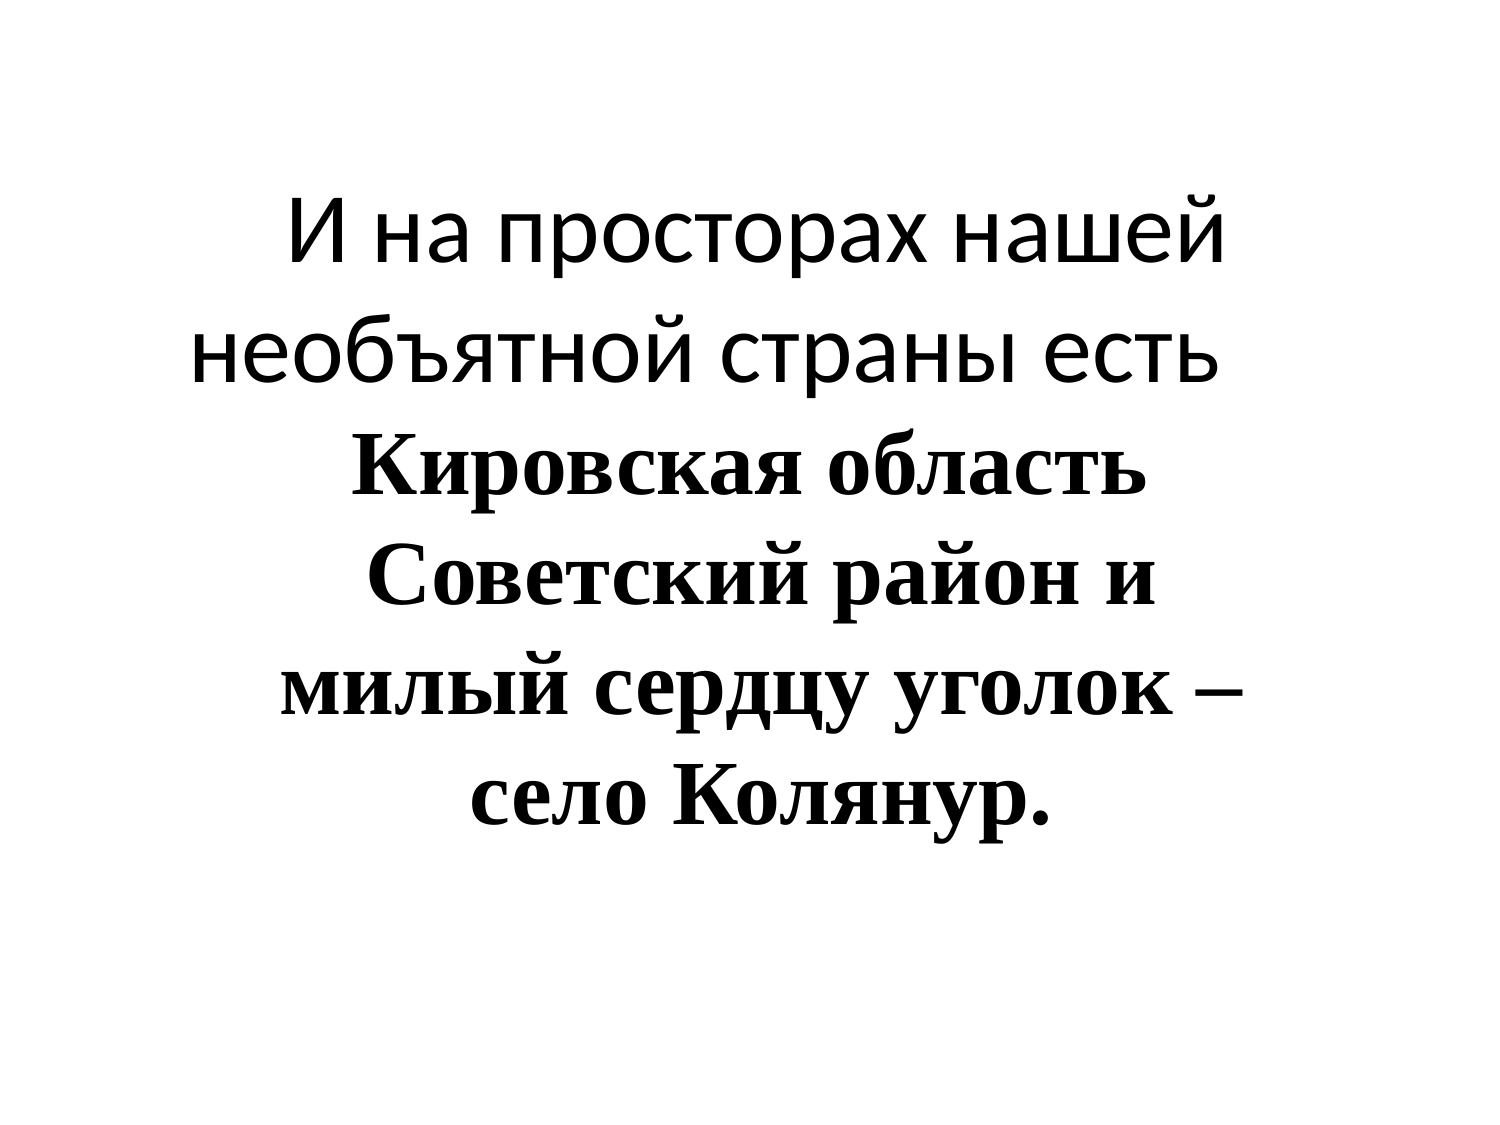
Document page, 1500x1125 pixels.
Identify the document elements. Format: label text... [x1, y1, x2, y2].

text_box [147, 486, 1425, 602]
title И на просторах нашей необъятной страны есть Кировская область Советский район и милый сердцу уголок – село Колянур. [75, 45, 1425, 1071]
